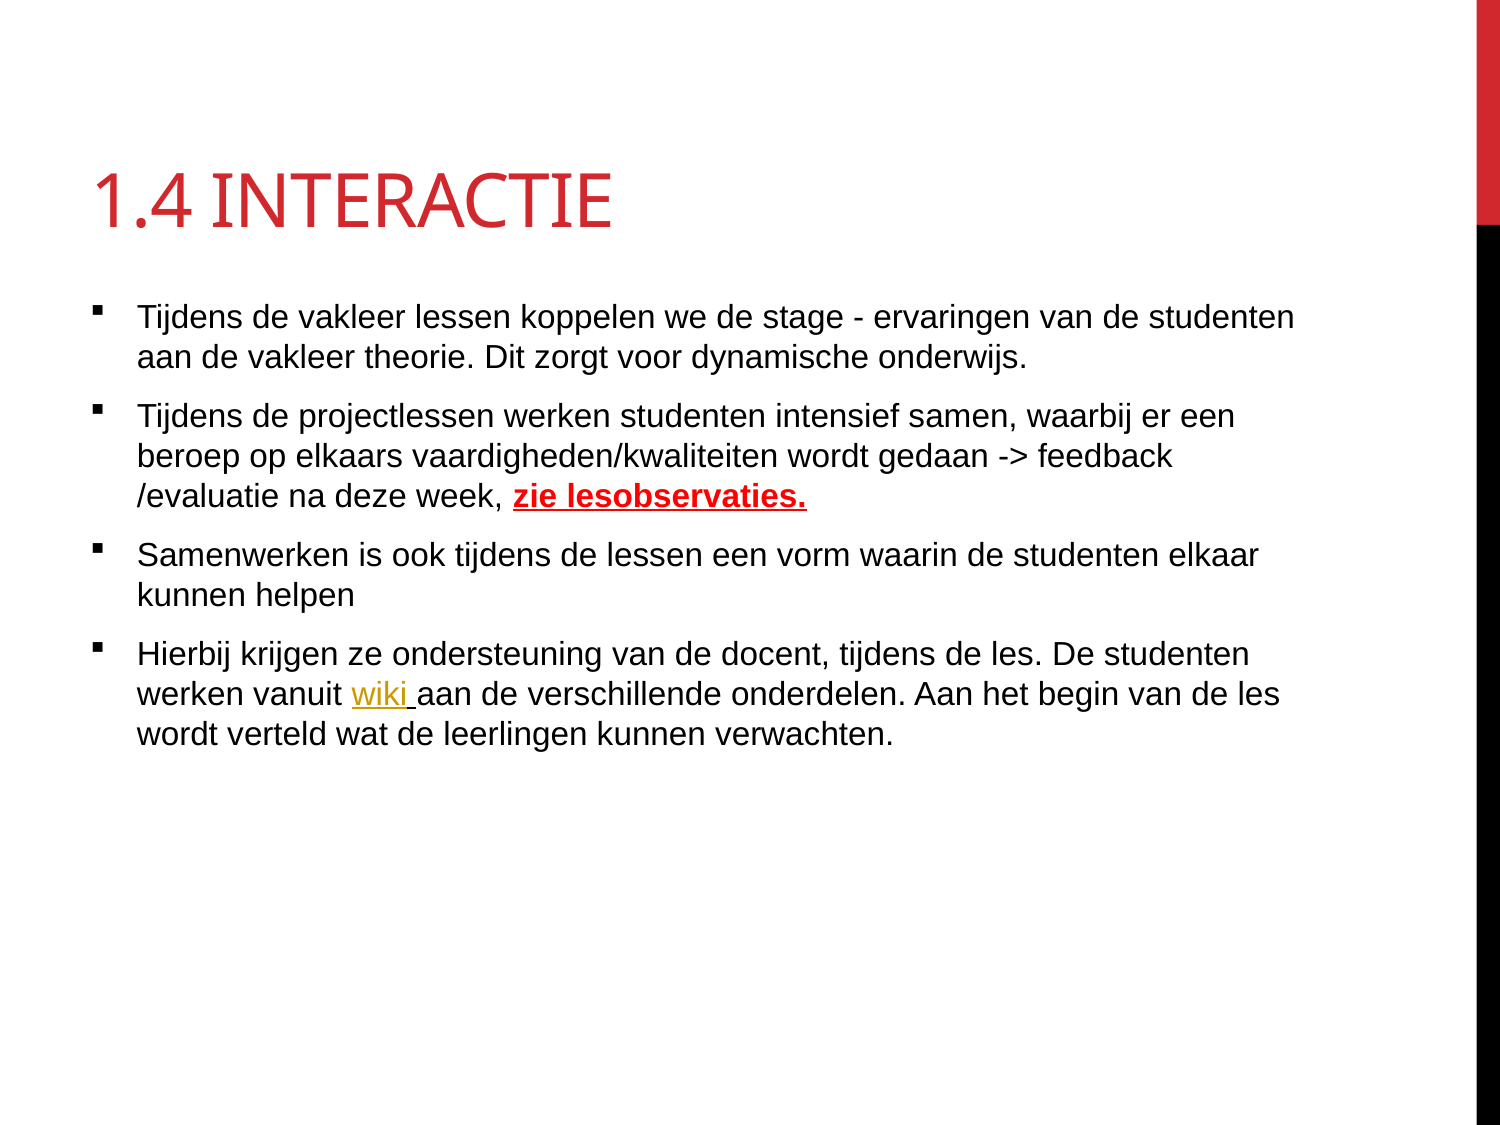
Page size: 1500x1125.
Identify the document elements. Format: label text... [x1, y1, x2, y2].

list Tijdens de vakleer lessen koppelen we de stage - ervaringen van de studenten aan de vakleer theorie. Dit zorgt voor dynamische onderwijs. Tijdens de projectlessen werken studenten intensief samen, waarbij er een beroep op elkaars vaardigheden/kwaliteiten wordt gedaan -> feedback /evaluatie na deze week, zie lesobservaties. Samenwerken is ook tijdens de lessen een vorm waarin de studenten elkaar kunnen helpen Hierbij krijgen ze ondersteuning van de docent, tijdens de les. De studenten werken vanuit wiki aan de verschillende onderdelen. Aan het begin van de les wordt verteld wat de leerlingen kunnen verwachten. [75, 287, 1325, 1005]
title 1.4 Interactie [75, 25, 1025, 250]
